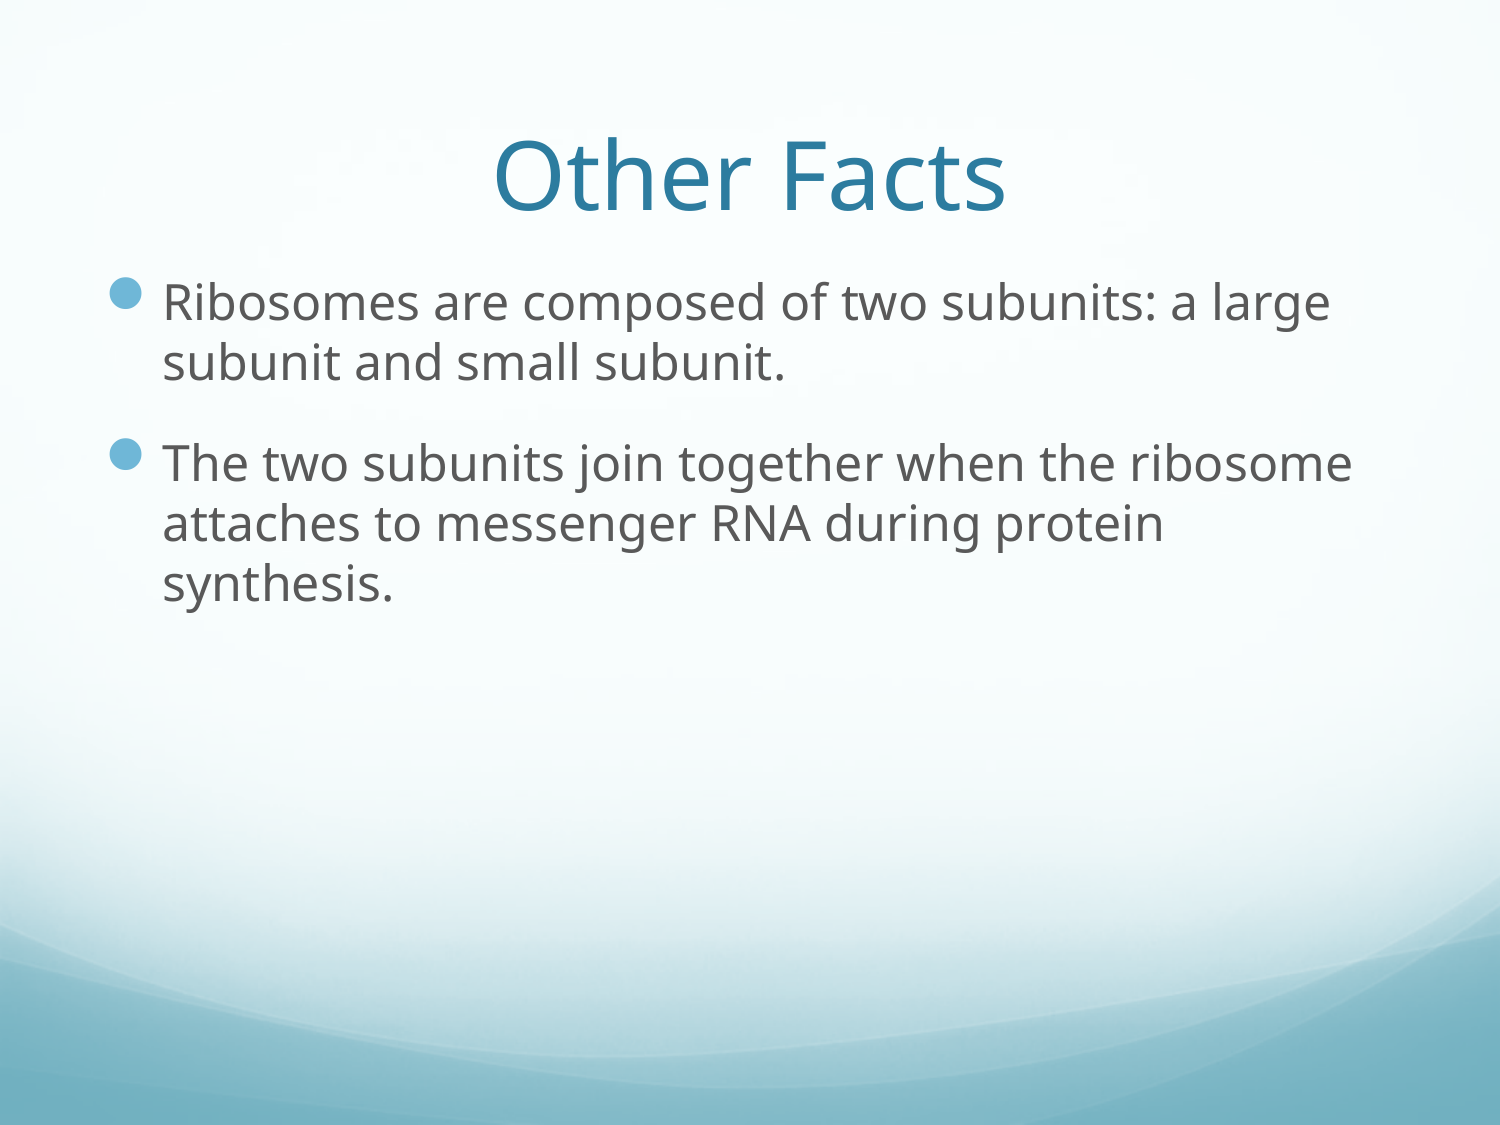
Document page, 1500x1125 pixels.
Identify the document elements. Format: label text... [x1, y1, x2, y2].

title Other Facts [90, 17, 1410, 237]
list Ribosomes are composed of two subunits: a large subunit and small subunit. The two subunits join together when the ribosome attaches to messenger RNA during protein synthesis. [90, 262, 1410, 975]
